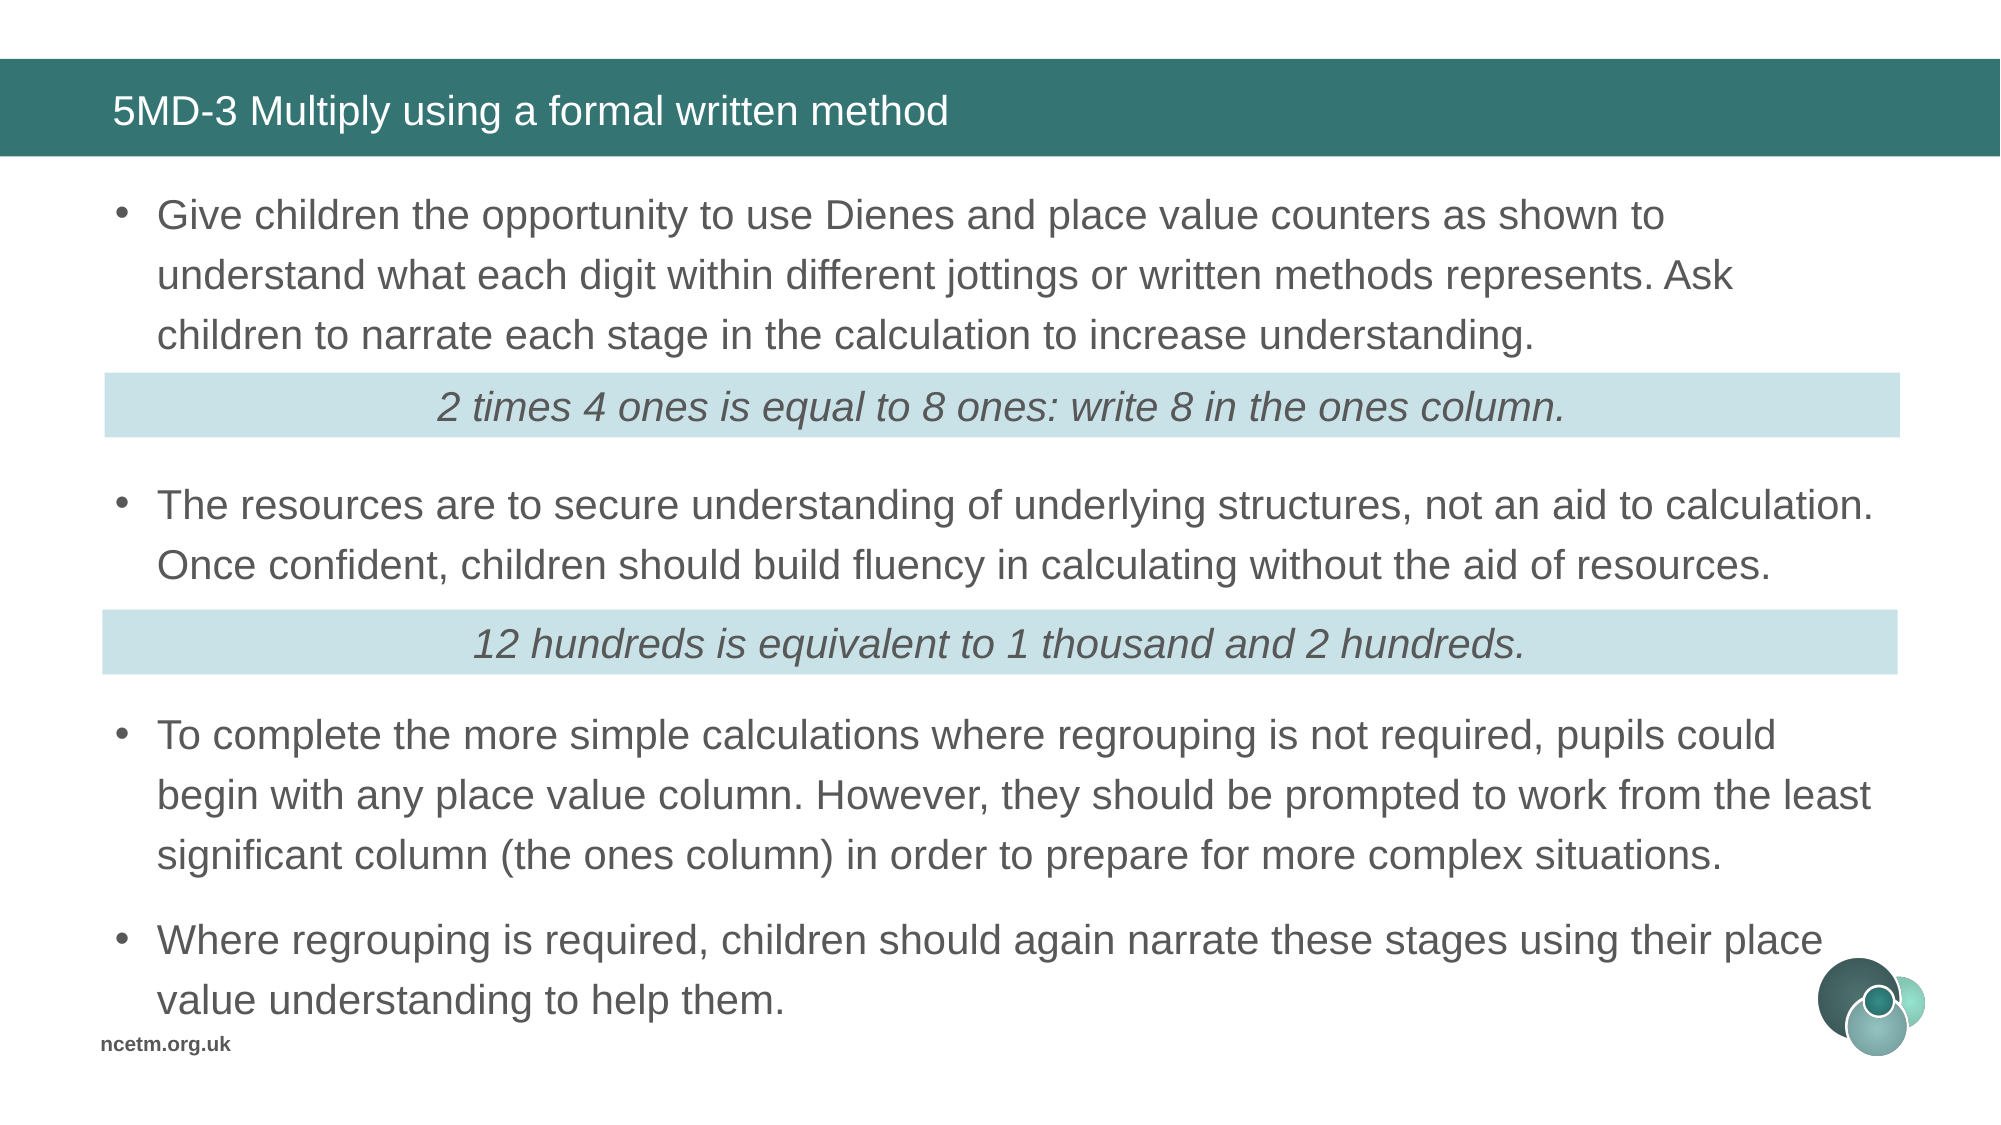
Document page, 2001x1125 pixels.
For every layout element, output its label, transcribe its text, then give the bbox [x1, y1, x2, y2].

picture [1818, 958, 1925, 1056]
title 5MD-3 Multiply using a formal written method [97, 76, 1945, 147]
text_box 2 times 4 ones is equal to 8 ones: write 8 in the ones column. [104, 372, 1900, 438]
text_box Give children the opportunity to use Dienes and place value counters as shown to understand what each digit within different jottings or written methods represents. Ask children to narrate each stage in the calculation to increase understanding. The resources are to secure understanding of underlying structures, not an aid to calculation. Once confident, children should build fluency in calculating without the aid of resources. To complete the more simple calculations where regrouping is not required, pupils could begin with any place value column. However, they should be prompted to work from the least significant column (the ones column) in order to prepare for more complex situations. Where regrouping is required, children should again narrate these stages using their place value understanding to help them. [99, 170, 1896, 1015]
text_box 12 hundreds is equivalent to 1 thousand and 2 hundreds. [102, 609, 1898, 675]
